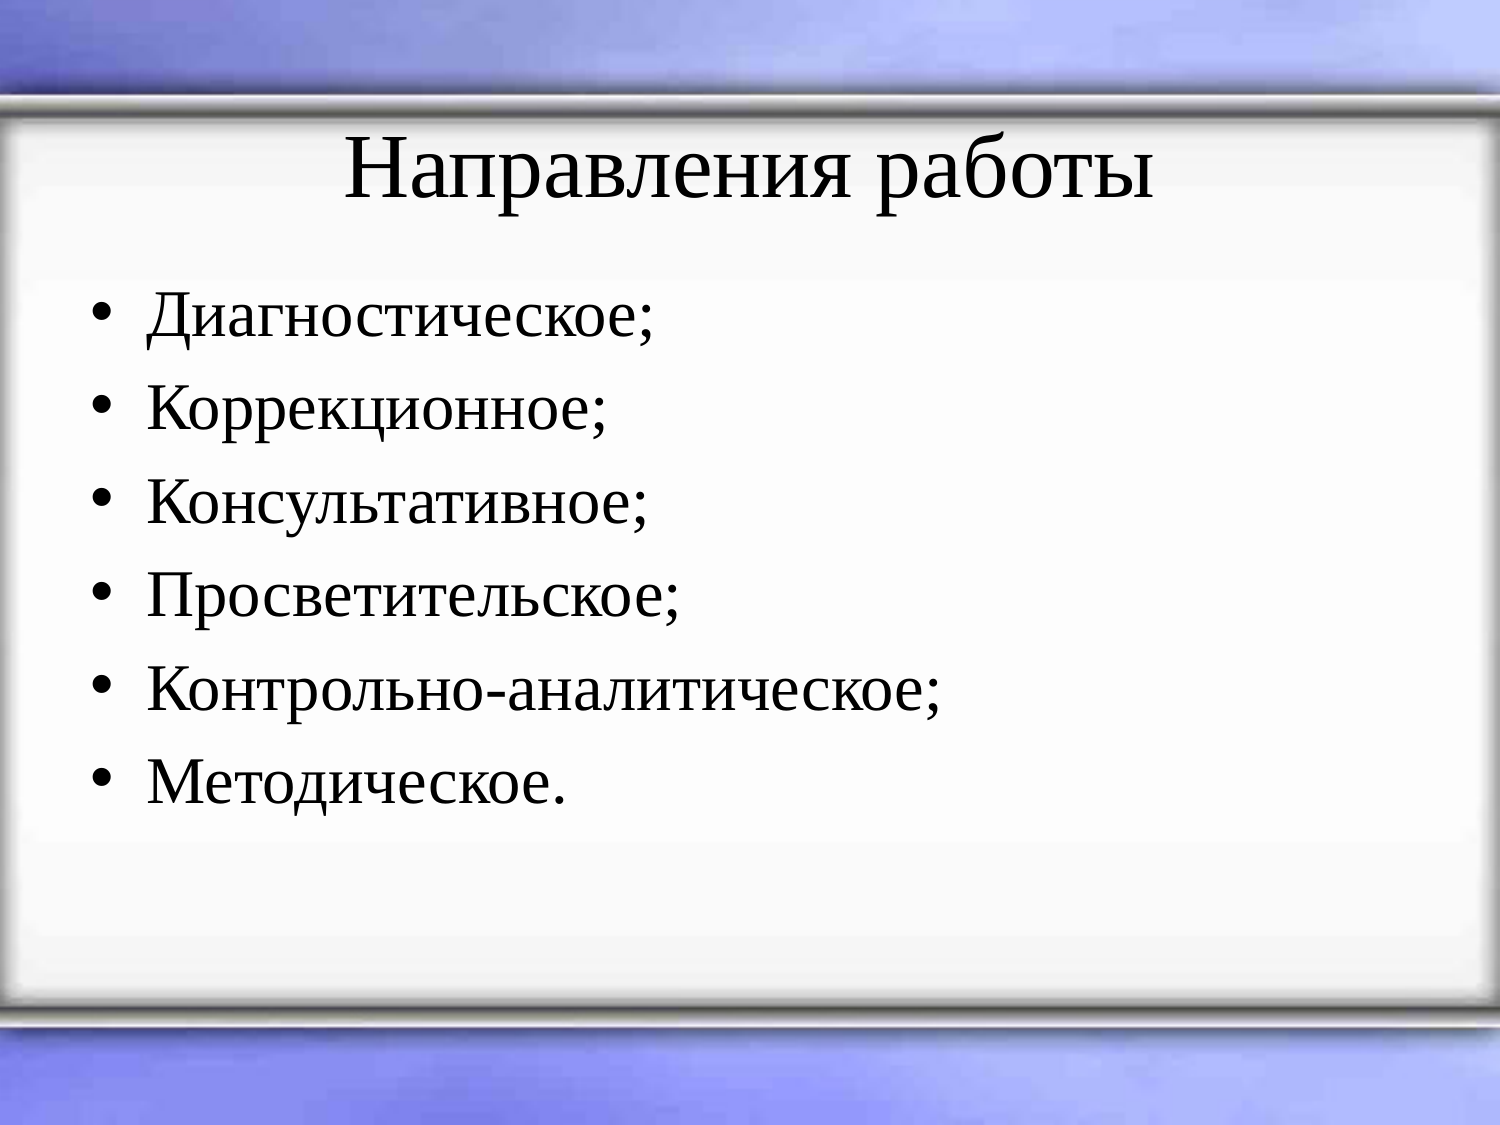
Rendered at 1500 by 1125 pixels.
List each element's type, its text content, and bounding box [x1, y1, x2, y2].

list Диагностическое; Коррекционное; Консультативное; Просветительское; Контрольно-аналитическое; Методическое. [75, 262, 1425, 1005]
title Направления работы [75, 90, 1425, 233]
picture [0, 0, 1500, 1125]
